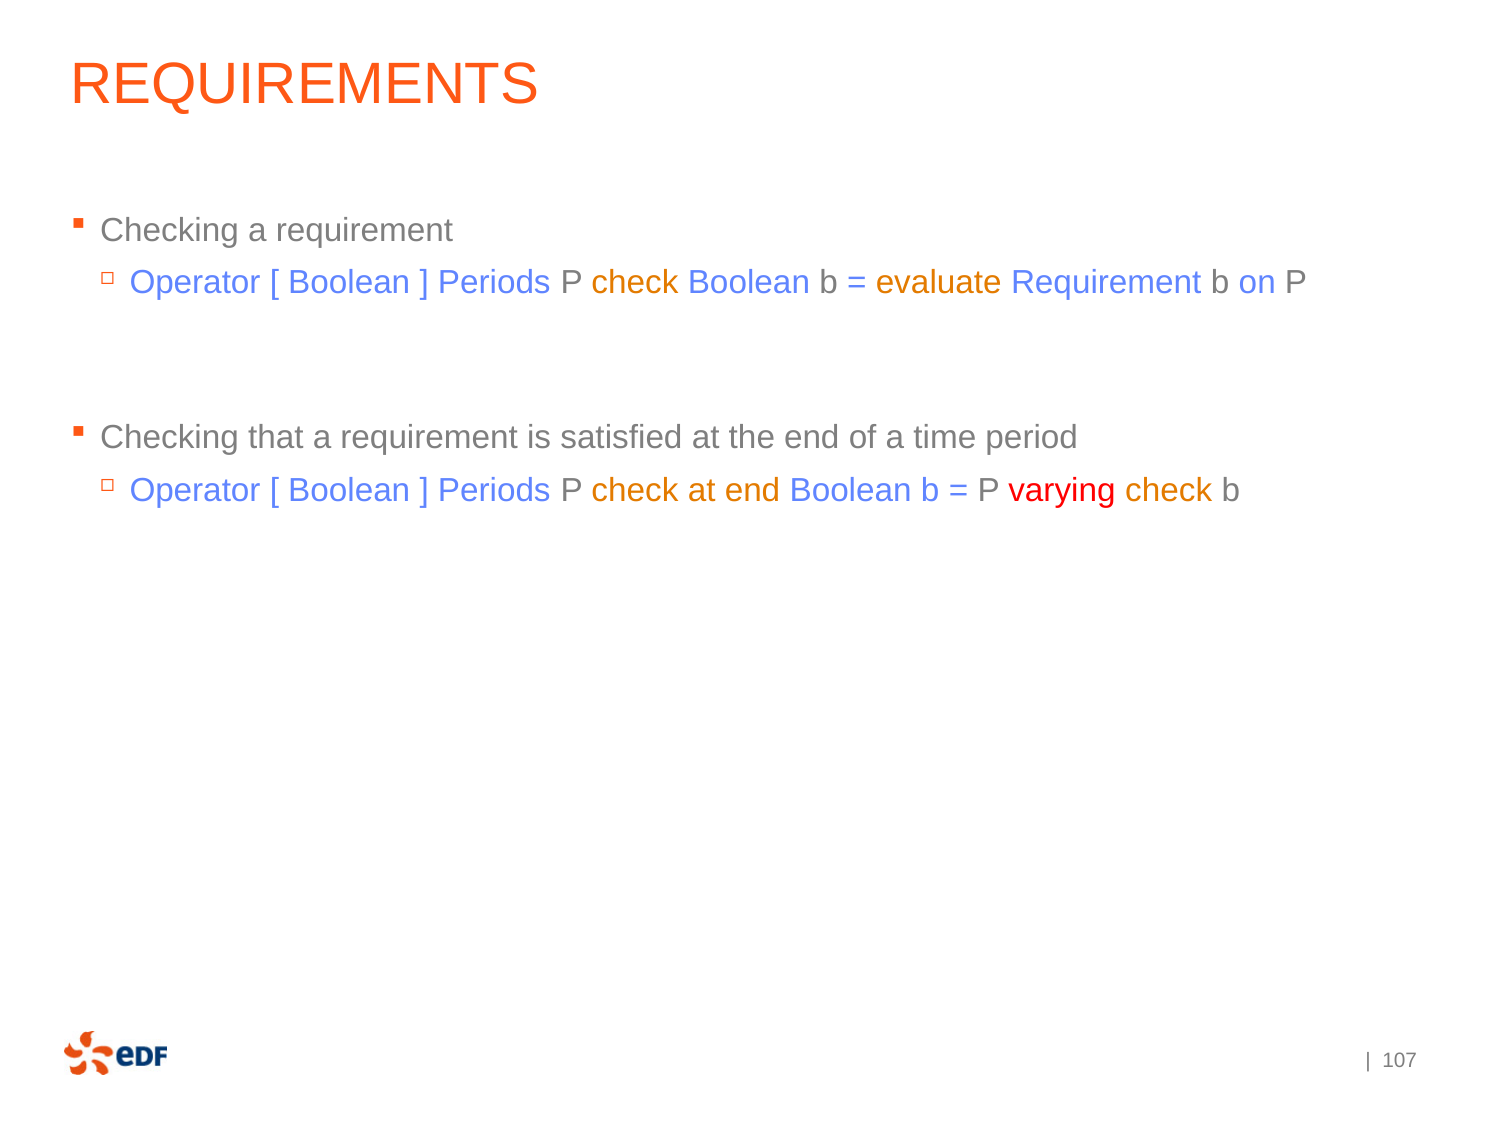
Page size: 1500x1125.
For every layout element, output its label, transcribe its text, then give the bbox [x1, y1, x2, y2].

title requirements [64, 45, 1436, 185]
list Checking a requirement Operator [ Boolean ] Periods P check Boolean b = evaluate Requirement b on P Checking that a requirement is satisfied at the end of a time period Operator [ Boolean ] Periods P check at end Boolean b = P varying check b [64, 208, 1436, 1083]
